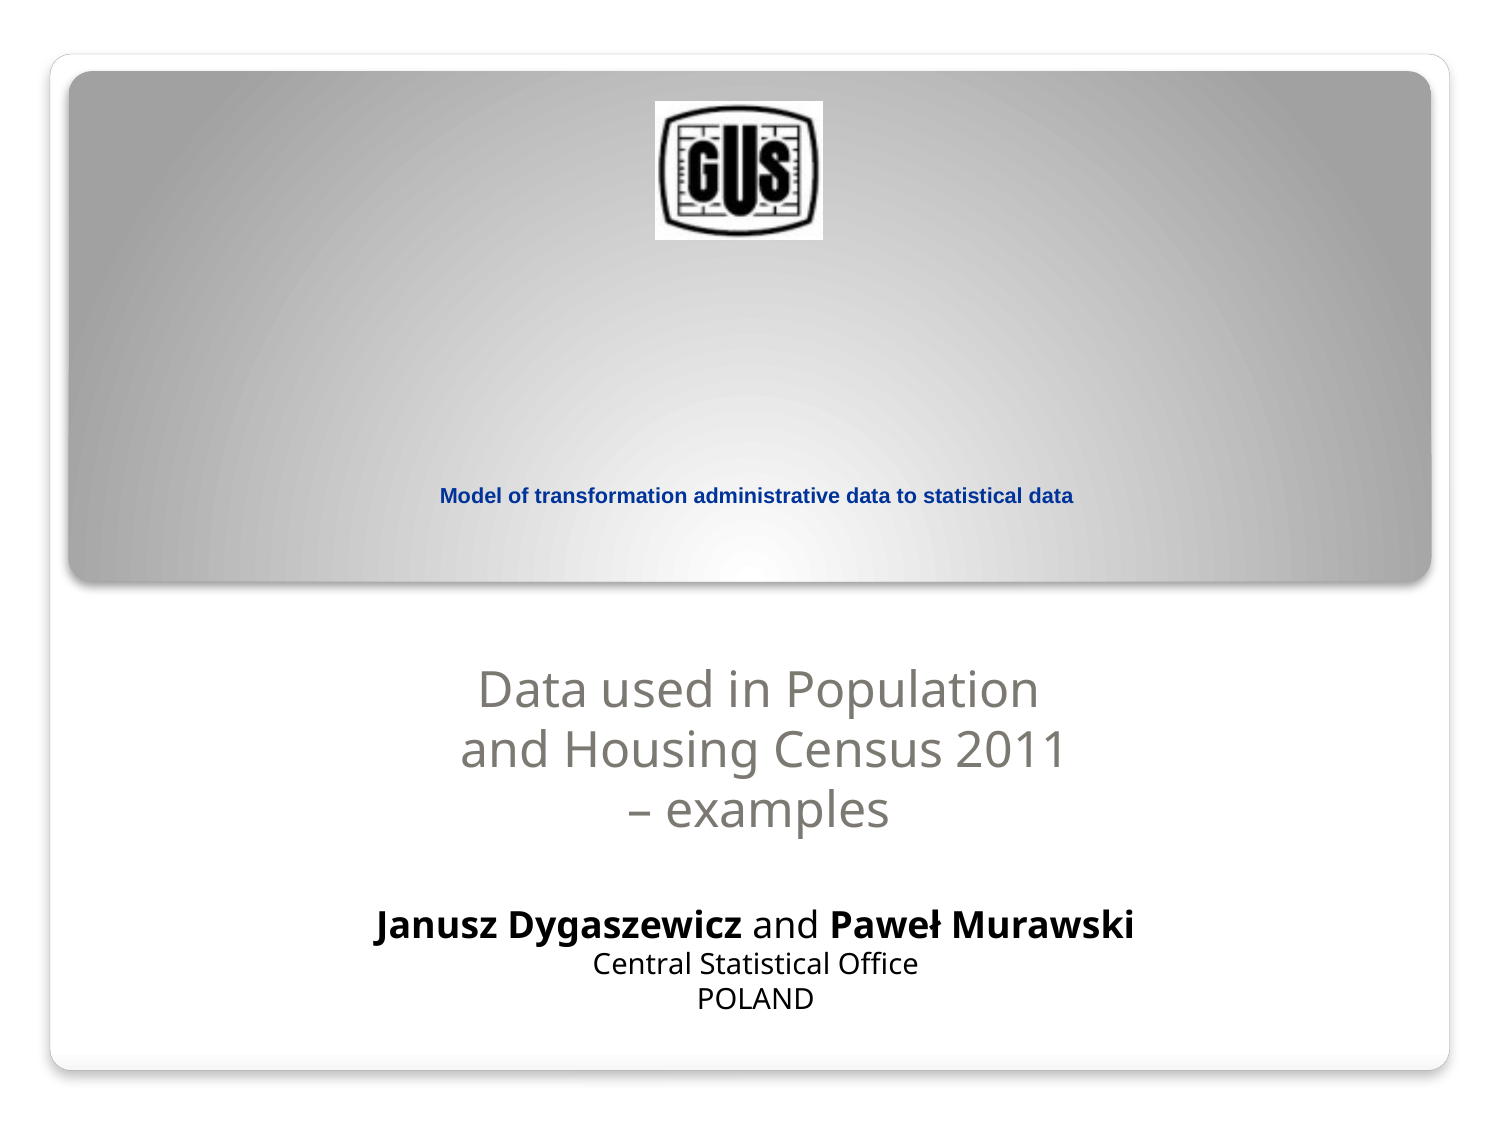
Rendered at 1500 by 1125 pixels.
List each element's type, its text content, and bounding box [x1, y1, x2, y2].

picture [655, 101, 823, 241]
subtitle Data used in Population and Housing Census 2011 – examples [147, 656, 1363, 846]
title Model of transformation administrative data to statistical data [149, 273, 1365, 516]
text_box Janusz Dygaszewicz and Paweł Murawski Central Statistical Office POLAND [135, 893, 1376, 1023]
